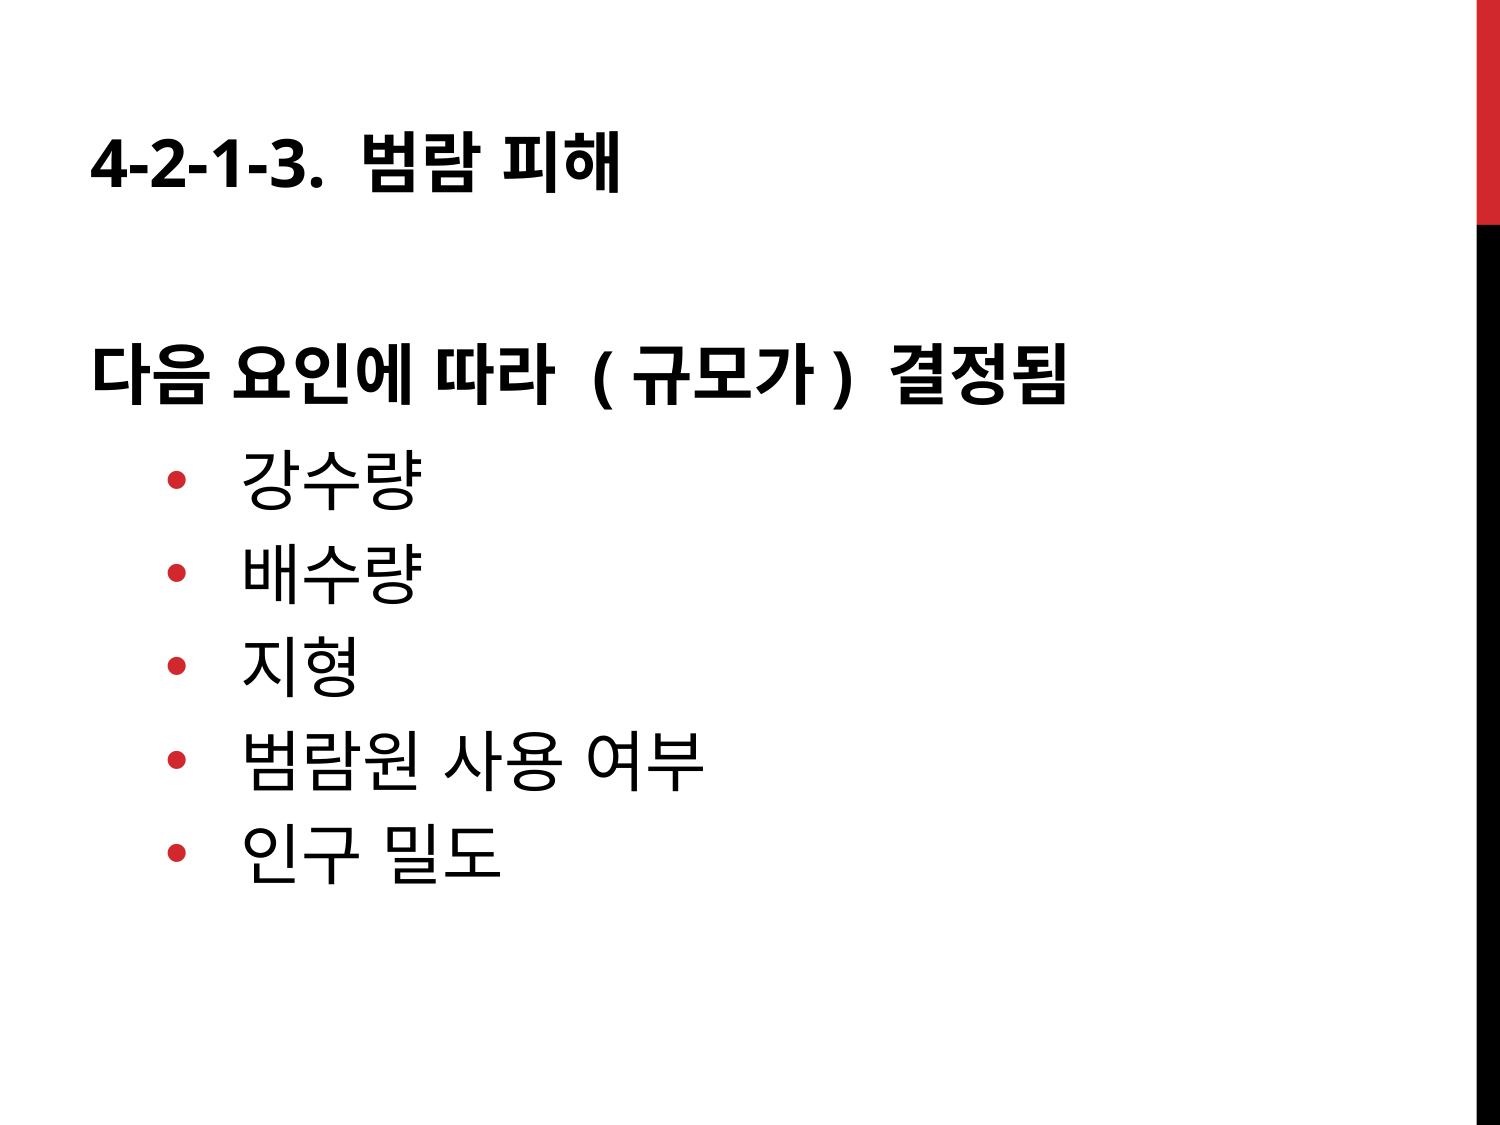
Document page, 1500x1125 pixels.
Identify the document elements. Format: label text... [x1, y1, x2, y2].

list 4-2-1-3. 범람 피해 다음 요인에 따라 (규모가) 결정됨 강수량 배수량 지형 범람원 사용 여부 인구 밀도 [75, 113, 1325, 1005]
